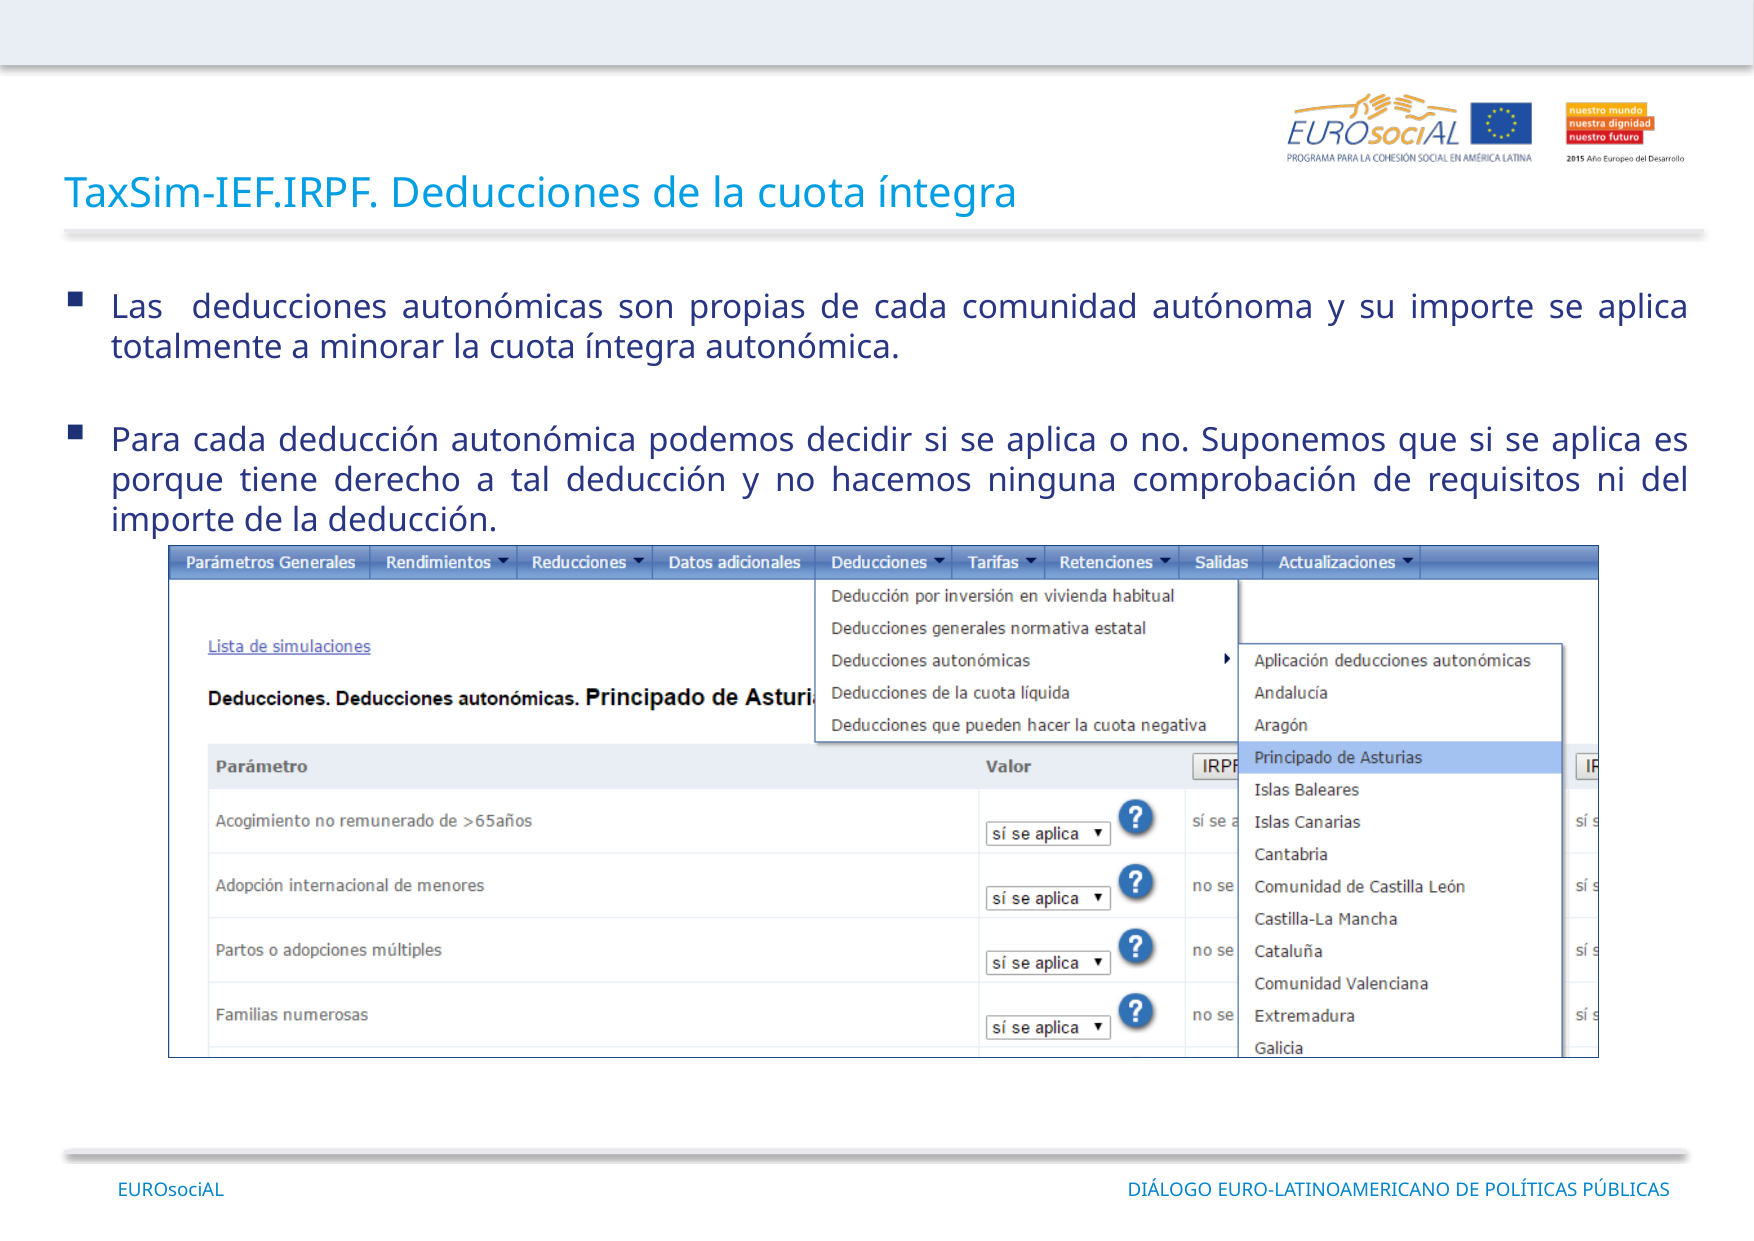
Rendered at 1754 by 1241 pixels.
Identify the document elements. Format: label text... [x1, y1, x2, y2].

text_box Las deducciones autonómicas son propias de cada comunidad autónoma y su importe se aplica totalmente a minorar la cuota íntegra autonómica. Para cada deducción autonómica podemos decidir si se aplica o no. Suponemos que si se aplica es porque tiene derecho a tal deducción y no hacemos ninguna comprobación de requisitos ni del importe de la deducción. [64, 265, 1692, 526]
text_box TaxSim-IEF.IRPF. Deducciones de la cuota íntegra [49, 158, 1628, 233]
picture [1278, 88, 1692, 173]
picture [168, 545, 1599, 1058]
